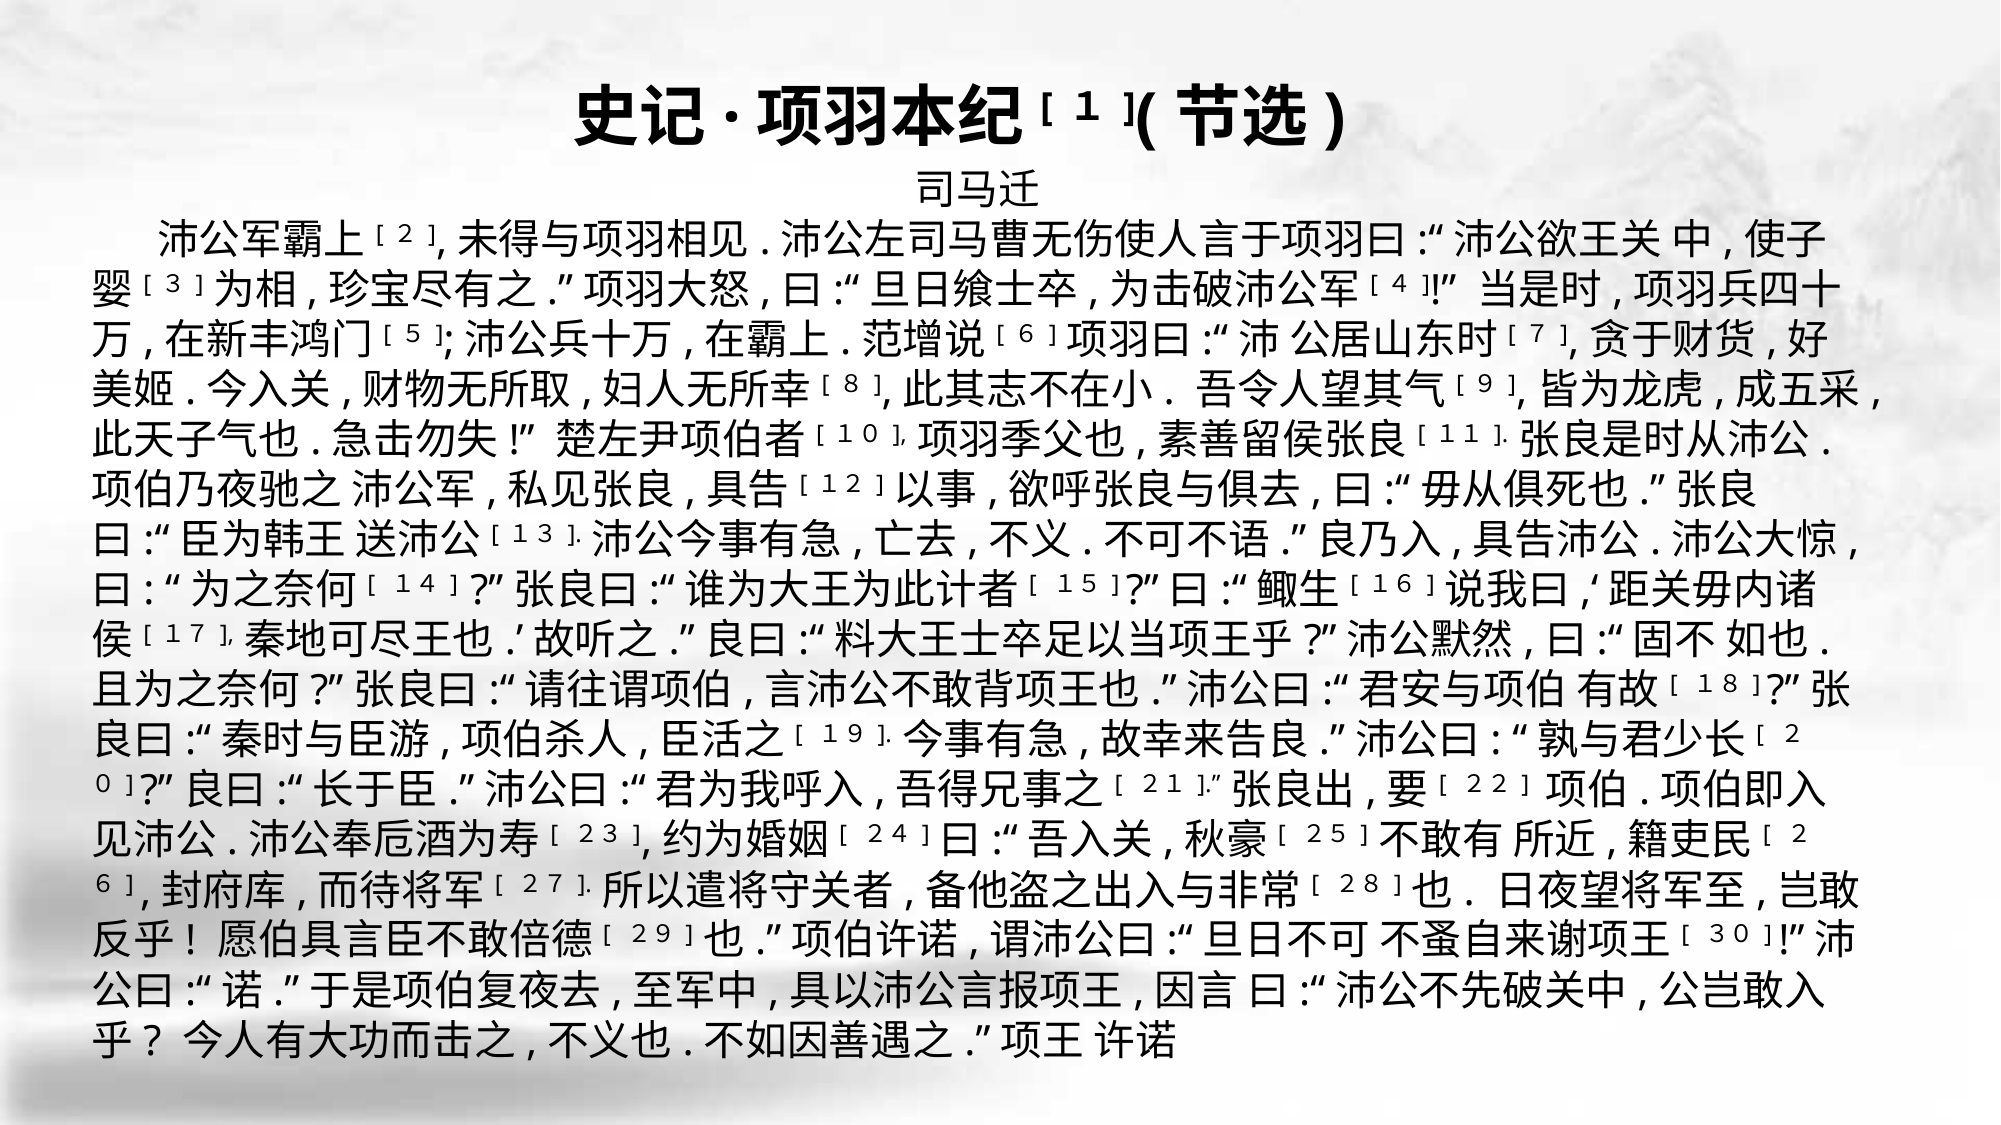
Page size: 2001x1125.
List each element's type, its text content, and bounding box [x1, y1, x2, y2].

text_box 史记·项羽本纪[１](节选) [540, 66, 1379, 155]
text_box 司马迁 沛公军霸上[２],未得与项羽相见.沛公左司马曹无伤使人言于项羽曰:“沛公欲王关 中,使子婴[３]为相,珍宝尽有之.”项羽大怒,曰:“旦日飨士卒,为击破沛公军[４]!” 当是时,项羽兵四十万,在新丰鸿门[５];沛公兵十万,在霸上.范增说[６]项羽曰:“沛 公居山东时[７],贪于财货,好美姬.今入关,财物无所取,妇人无所幸[８],此其志不在小. 吾令人望其气[９],皆为龙虎,成五采,此天子气也.急击勿失!” 楚左尹项伯者[１０],项羽季父也,素善留侯张良[１１].张良是时从沛公.项伯乃夜驰之 沛公军,私见张良,具告[１２]以事,欲呼张良与俱去,曰:“毋从俱死也.”张良曰:“臣为韩王 送沛公[１３].沛公今事有急,亡去,不义.不可不语.”良乃入,具告沛公.沛公大惊,曰: “为之奈何[ １４] ?”张良曰:“谁为大王为此计者[ １５] ?”曰:“鲰生[１６]说我曰,‘距关毋内诸 侯[１７],秦地可尽王也.’故听之.”良曰:“料大王士卒足以当项王乎?”沛公默然,曰:“固不 如也.且为之奈何?”张良曰:“请往谓项伯,言沛公不敢背项王也.”沛公曰:“君安与项伯 有故[ １８] ?”张良曰:“秦时与臣游,项伯杀人,臣活之[ １９].今事有急,故幸来告良.”沛公曰: “孰与君少长[ ２０] ?”良曰:“长于臣.”沛公曰:“君为我呼入,吾得兄事之[ ２１].”张良出,要[ ２２] 项伯.项伯即入见沛公.沛公奉卮酒为寿[ ２３],约为婚姻[ ２４]曰:“吾入关,秋豪[ ２５]不敢有 所近,籍吏民[ ２６] ,封府库,而待将军[ ２７].所以遣将守关者,备他盗之出入与非常[ ２８]也. 日夜望将军至,岂敢反乎! 愿伯具言臣不敢倍德[ ２９]也.”项伯许诺,谓沛公曰:“旦日不可 不蚤自来谢项王[ ３０] !”沛公曰:“诺.”于是项伯复夜去,至军中,具以沛公言报项王,因言 曰:“沛公不先破关中,公岂敢入乎? 今人有大功而击之,不义也.不如因善遇之.”项王 许诺 [76, 155, 1878, 1071]
picture [0, 0, 2001, 1125]
